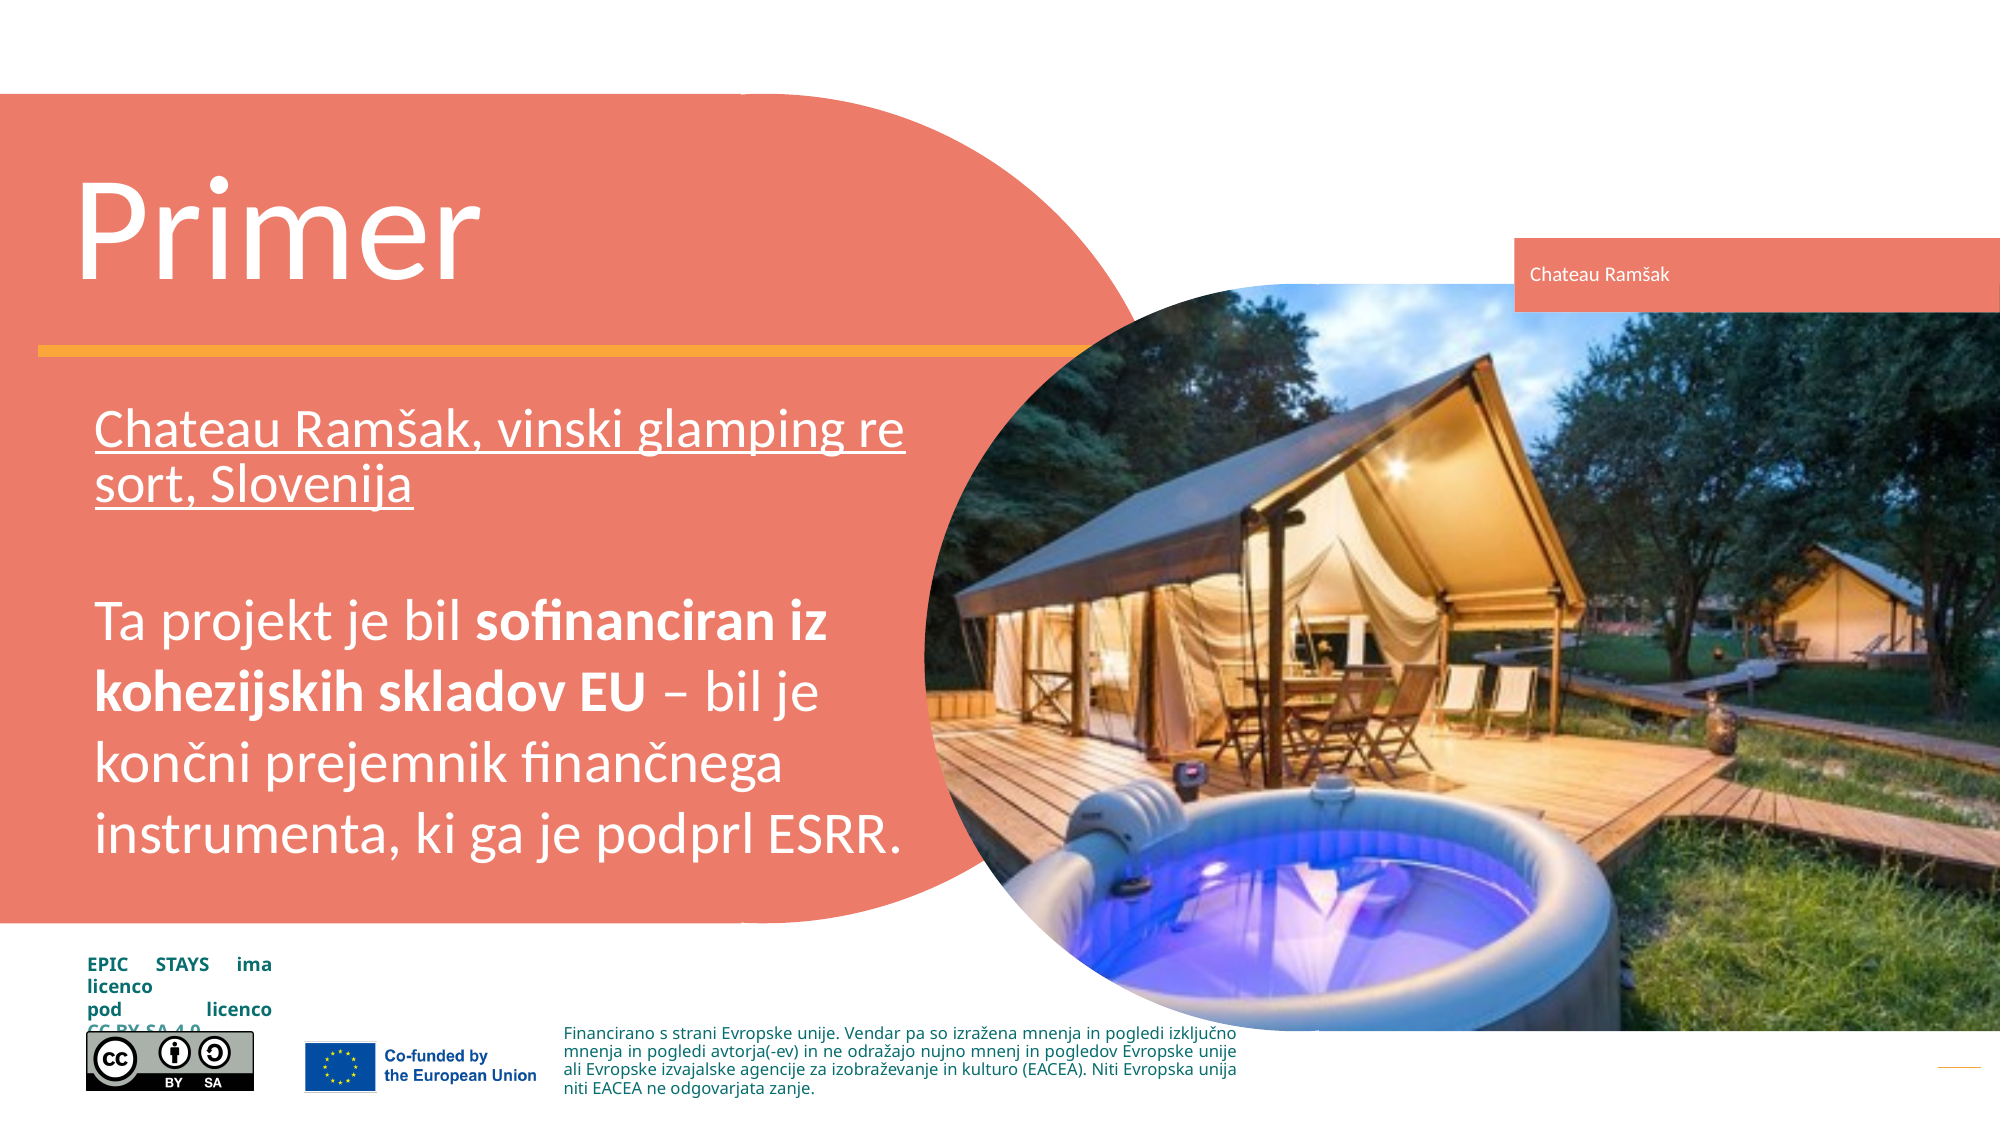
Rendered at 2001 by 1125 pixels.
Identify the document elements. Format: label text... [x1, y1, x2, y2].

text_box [72, 968, 287, 1091]
list Primer [57, 142, 1116, 239]
picture [302, 1040, 554, 1094]
list Chateau Ramšak [1515, 238, 2000, 283]
text_box Financirano s strani Evropske unije. Vendar pa so izražena mnenja in pogledi izključno mnenja in pogledi avtorja(-ev) in ne odražajo nujno mnenj in pogledov Evropske unije ali Evropske izvajalske agencije za izobraževanje in kulturo (EACEA). Niti Evropska unija niti EACEA ne odgovarjata zanje. [548, 1016, 1254, 1105]
list Chateau Ramšak, vinski glamping resort, Slovenija Ta projekt je bil sofinanciran iz kohezijskih skladov EU – bil je končni prejemnik finančnega instrumenta, ki ga je podprl ESRR. [79, 383, 924, 887]
picture [924, 283, 2001, 1032]
